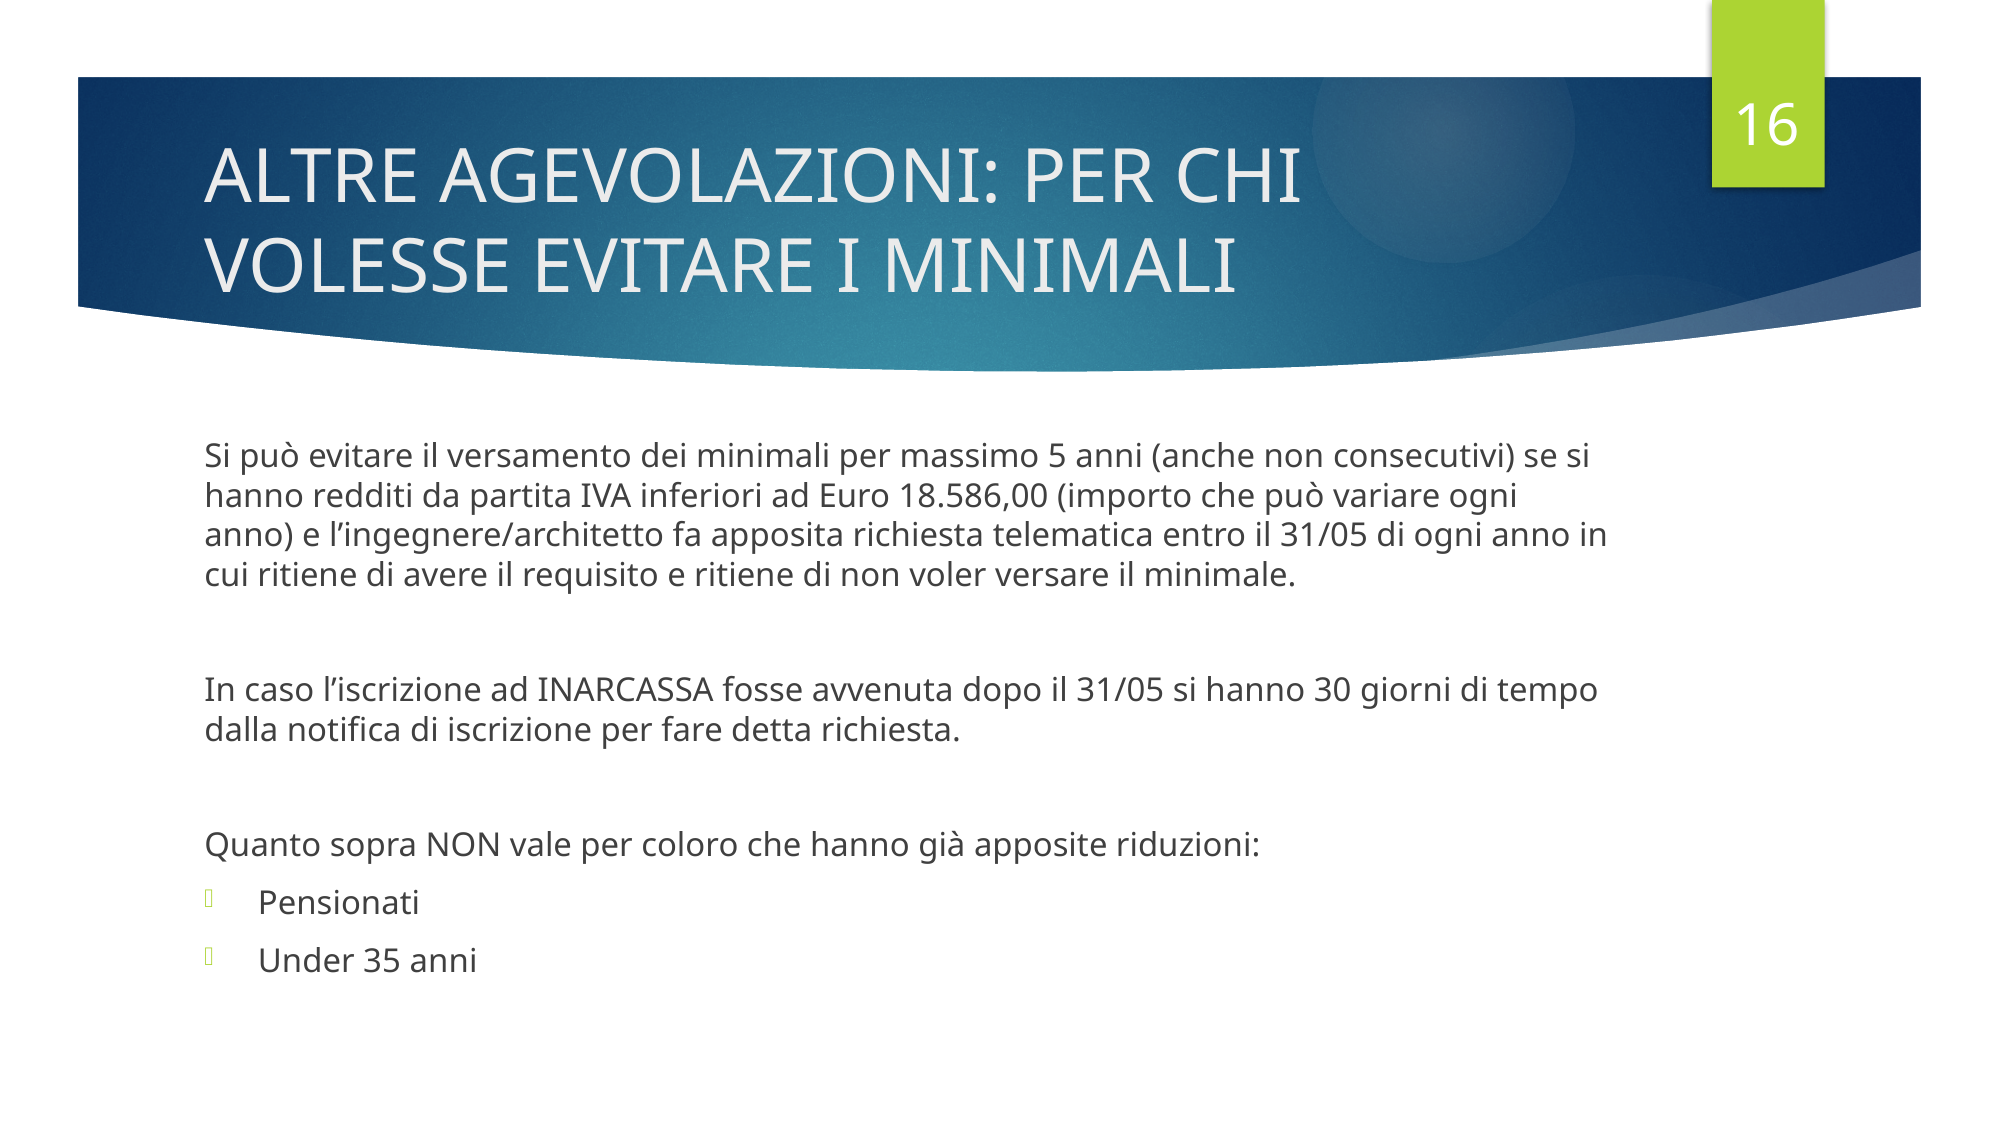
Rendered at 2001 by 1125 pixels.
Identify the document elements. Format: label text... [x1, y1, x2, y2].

list Si può evitare il versamento dei minimali per massimo 5 anni (anche non consecutivi) se si hanno redditi da partita IVA inferiori ad Euro 18.586,00 (importo che può variare ogni anno) e l’ingegnere/architetto fa apposita richiesta telematica entro il 31/05 di ogni anno in cui ritiene di avere il requisito e ritiene di non voler versare il minimale. In caso l’iscrizione ad INARCASSA fosse avvenuta dopo il 31/05 si hanno 30 giorni di tempo dalla notifica di iscrizione per fare detta richiesta. Quanto sopra NON vale per coloro che hanno già apposite riduzioni: Pensionati Under 35 anni [189, 427, 1627, 988]
slide_number 16 [1698, 48, 1836, 175]
title ALTRE AGEVOLAZIONI: PER CHI VOLESSE EVITARE I MINIMALI [189, 159, 1627, 276]
